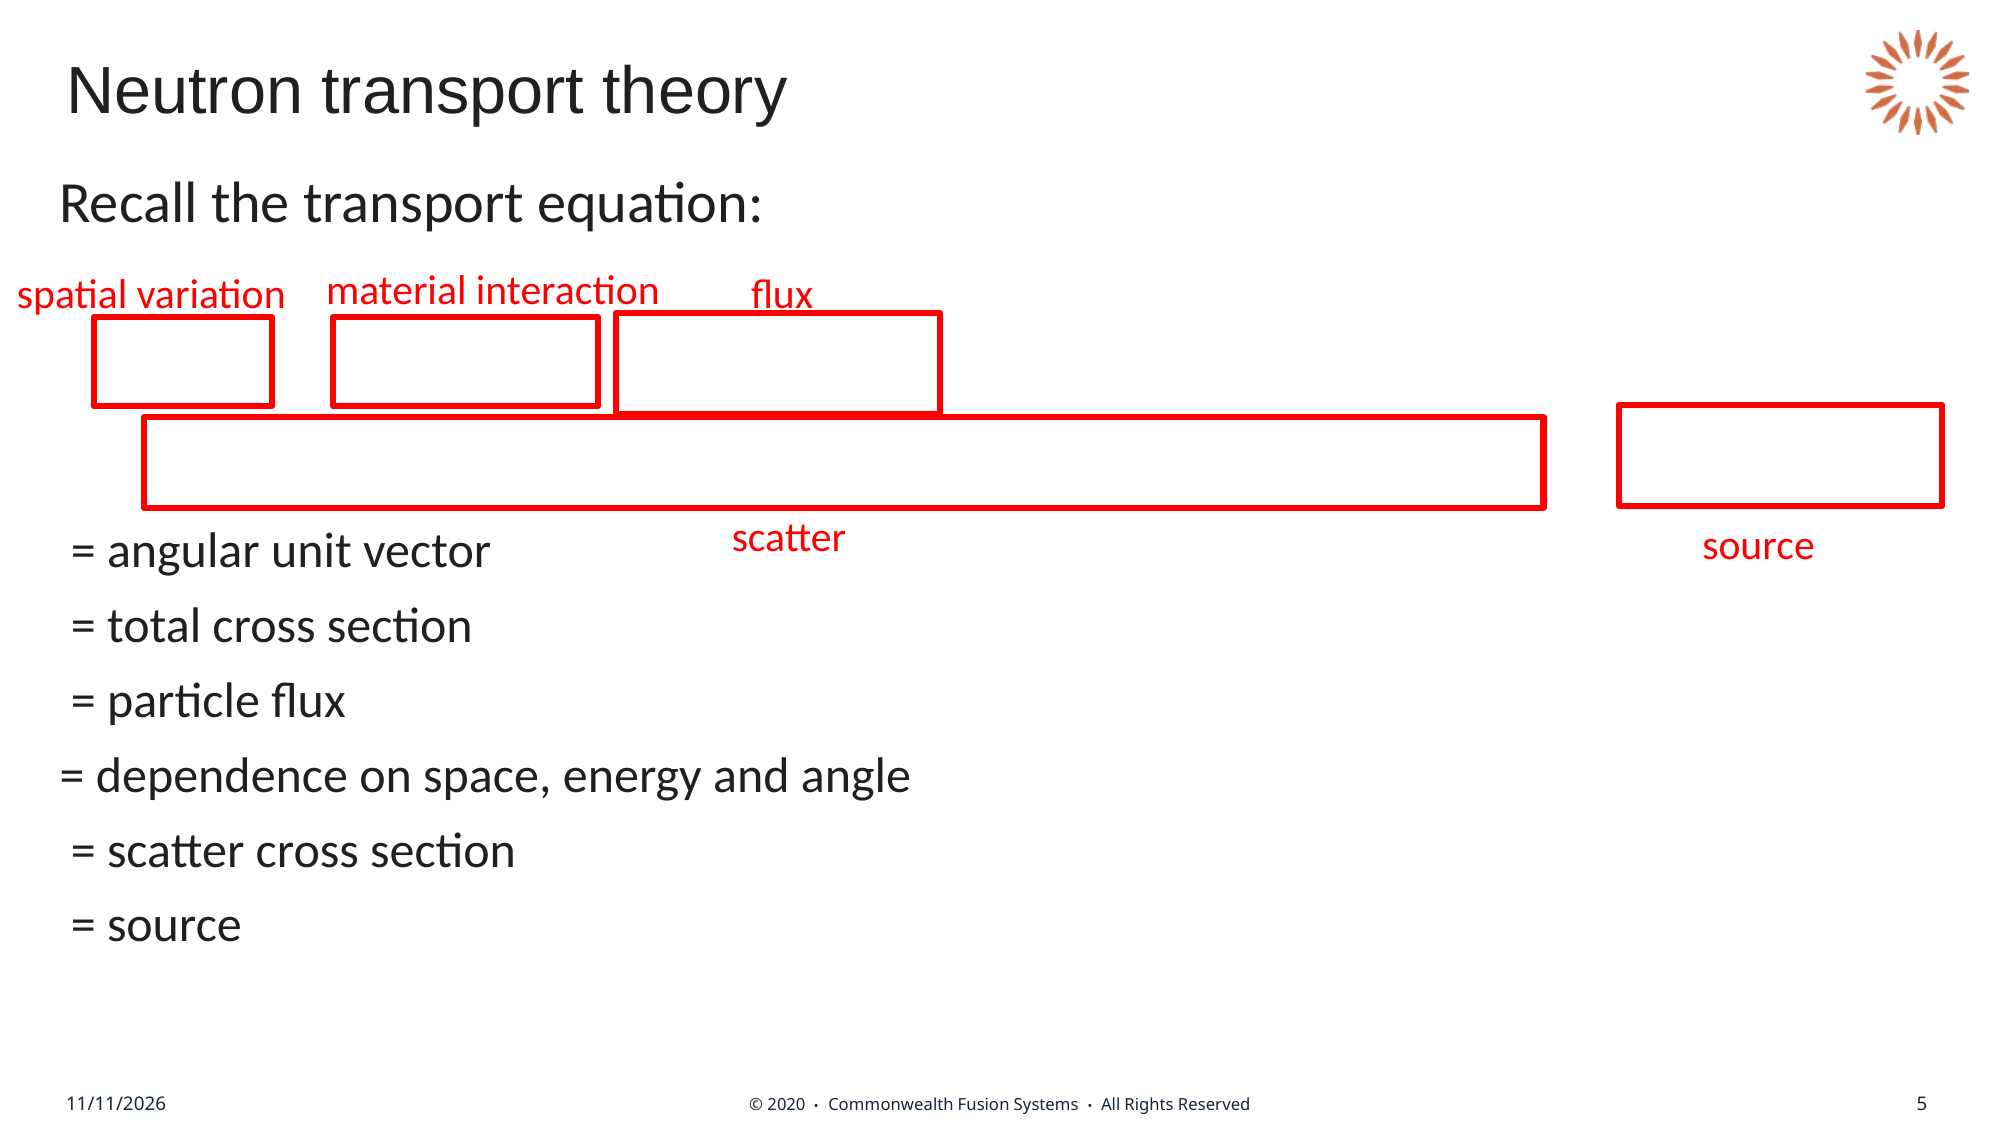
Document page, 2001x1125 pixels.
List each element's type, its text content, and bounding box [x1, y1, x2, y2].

text_box [616, 312, 941, 415]
text_box spatial variation [2, 259, 315, 325]
text_box [143, 417, 1544, 508]
text_box [1618, 404, 1943, 507]
text_box flux [625, 259, 939, 325]
text_box scatter [632, 502, 946, 568]
text_box material interaction [311, 255, 624, 321]
text_box [93, 325, 272, 407]
text_box [332, 321, 599, 407]
text_box source [1602, 510, 1915, 576]
title Neutron transport theory [51, 48, 1810, 153]
